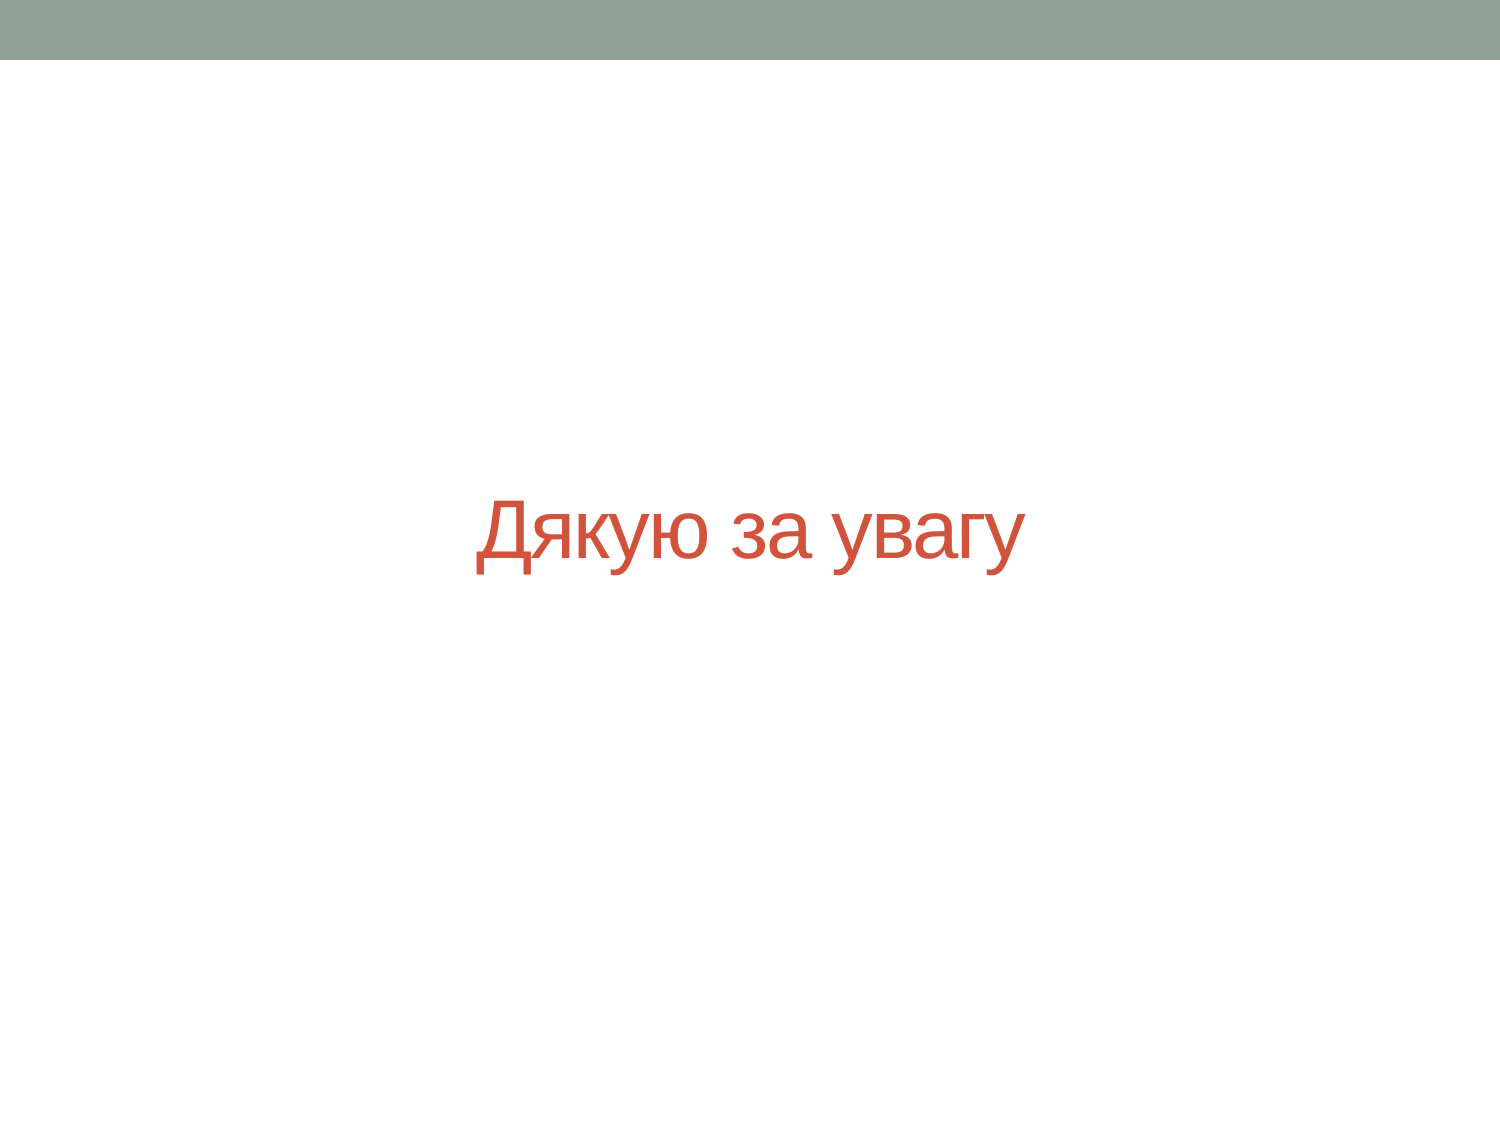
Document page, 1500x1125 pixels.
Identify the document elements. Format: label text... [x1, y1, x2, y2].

title Дякую за увагу [76, 444, 1427, 607]
